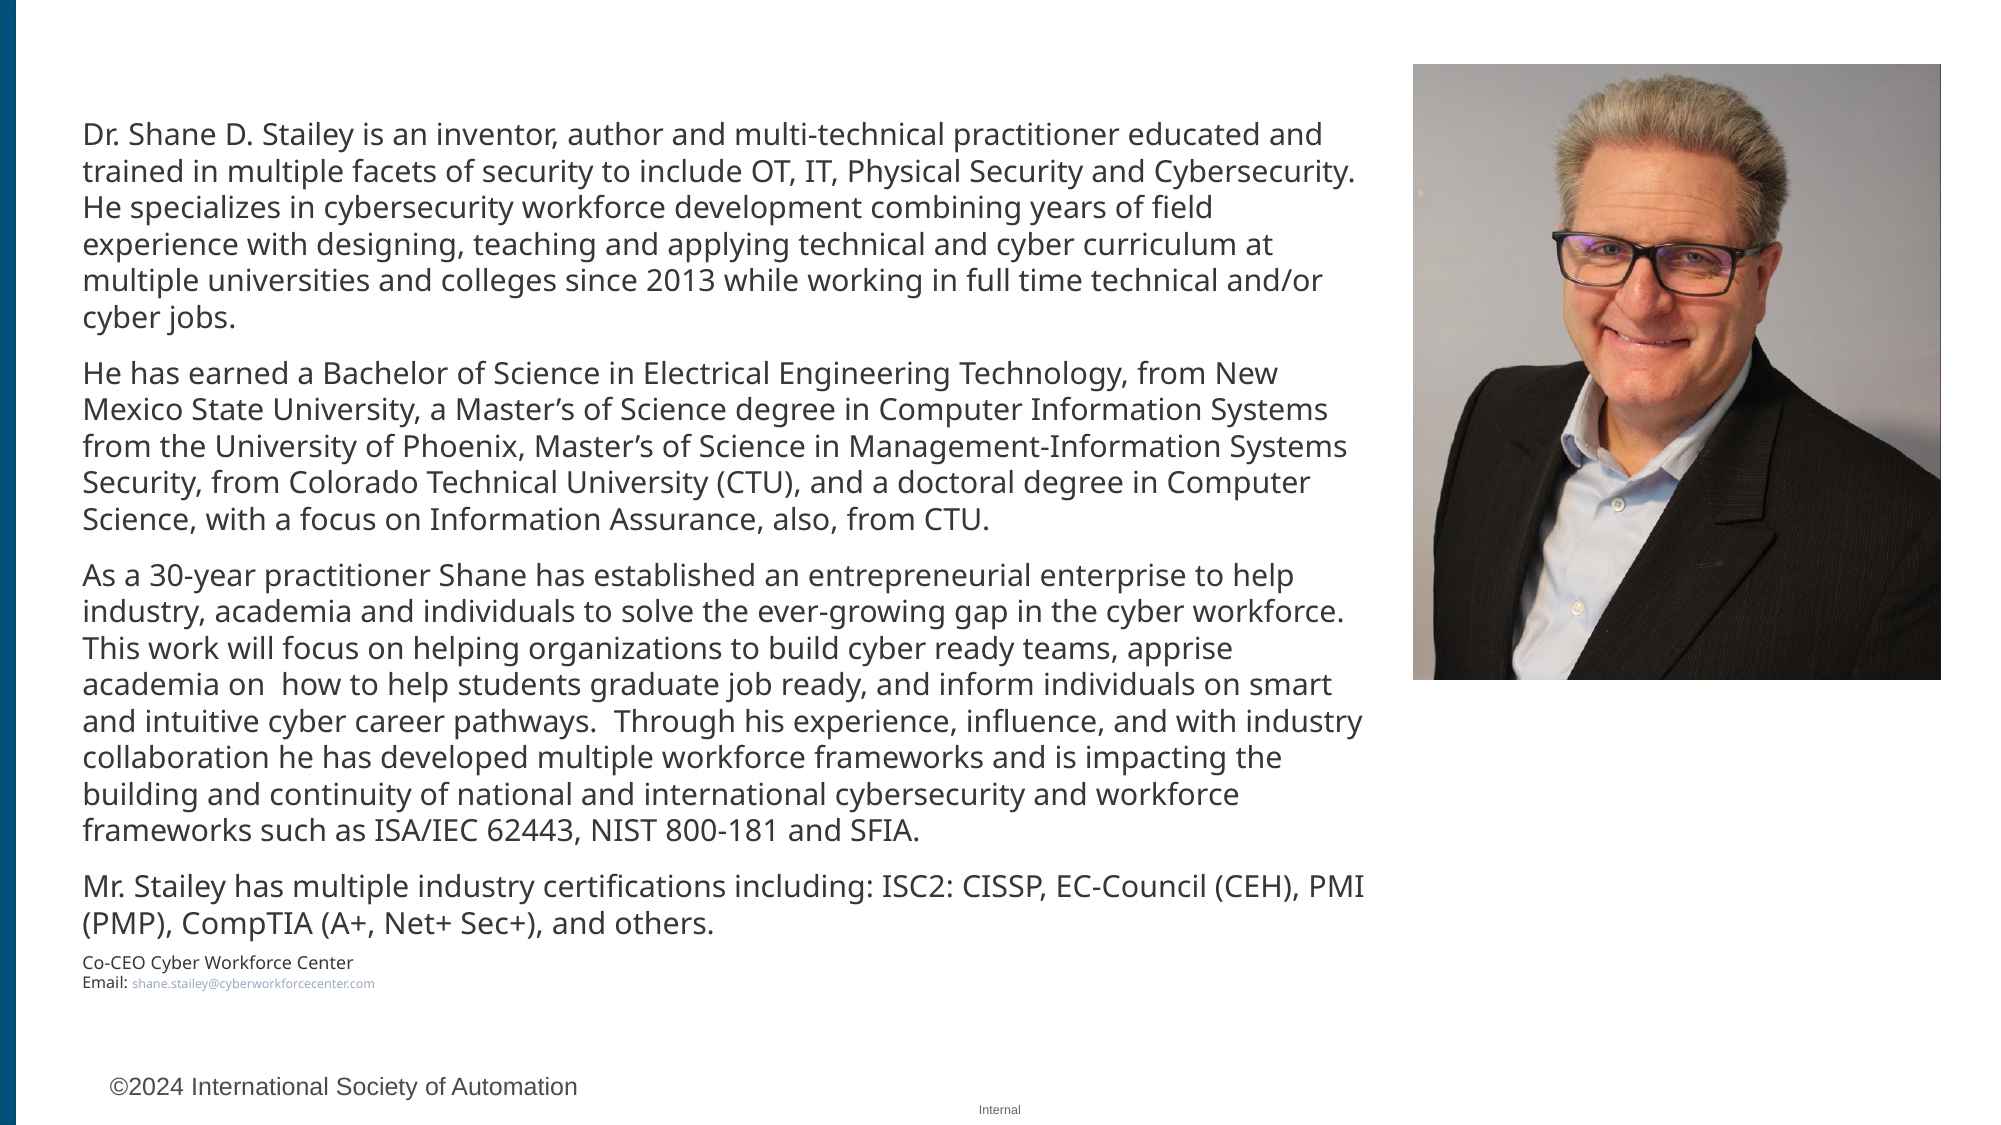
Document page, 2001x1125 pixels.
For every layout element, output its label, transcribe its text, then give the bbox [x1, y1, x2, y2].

list Dr. Shane D. Stailey is an inventor, author and multi-technical practitioner educated and trained in multiple facets of security to include OT, IT, Physical Security and Cybersecurity. He specializes in cybersecurity workforce development combining years of field experience with designing, teaching and applying technical and cyber curriculum at multiple universities and colleges since 2013 while working in full time technical and/or cyber jobs. He has earned a Bachelor of Science in Electrical Engineering Technology, from New Mexico State University, a Master’s of Science degree in Computer Information Systems from the University of Phoenix, Master’s of Science in Management-Information Systems Security, from Colorado Technical University (CTU), and a doctoral degree in Computer Science, with a focus on Information Assurance, also, from CTU. As a 30-year practitioner Shane has established an entrepreneurial enterprise to help industry, academia and individuals to solve the ever-growing gap in the cyber workforce. This work will focus on helping organizations to build cyber ready teams, apprise academia on how to help students graduate job ready, and inform individuals on smart and intuitive cyber career pathways. Through his experience, influence, and with industry collaboration he has developed multiple workforce frameworks and is impacting the building and continuity of national and international cybersecurity and workforce frameworks such as ISA/IEC 62443, NIST 800-181 and SFIA. Mr. Stailey has multiple industry certifications including: ISC2: CISSP, EC-Council (CEH), PMI (PMP), CompTIA (A+, Net+ Sec+), and others. Co-CEO Cyber Workforce Center Email: shane.stailey@cyberworkforcecenter.com [67, 107, 1390, 1011]
picture [1413, 64, 1941, 680]
